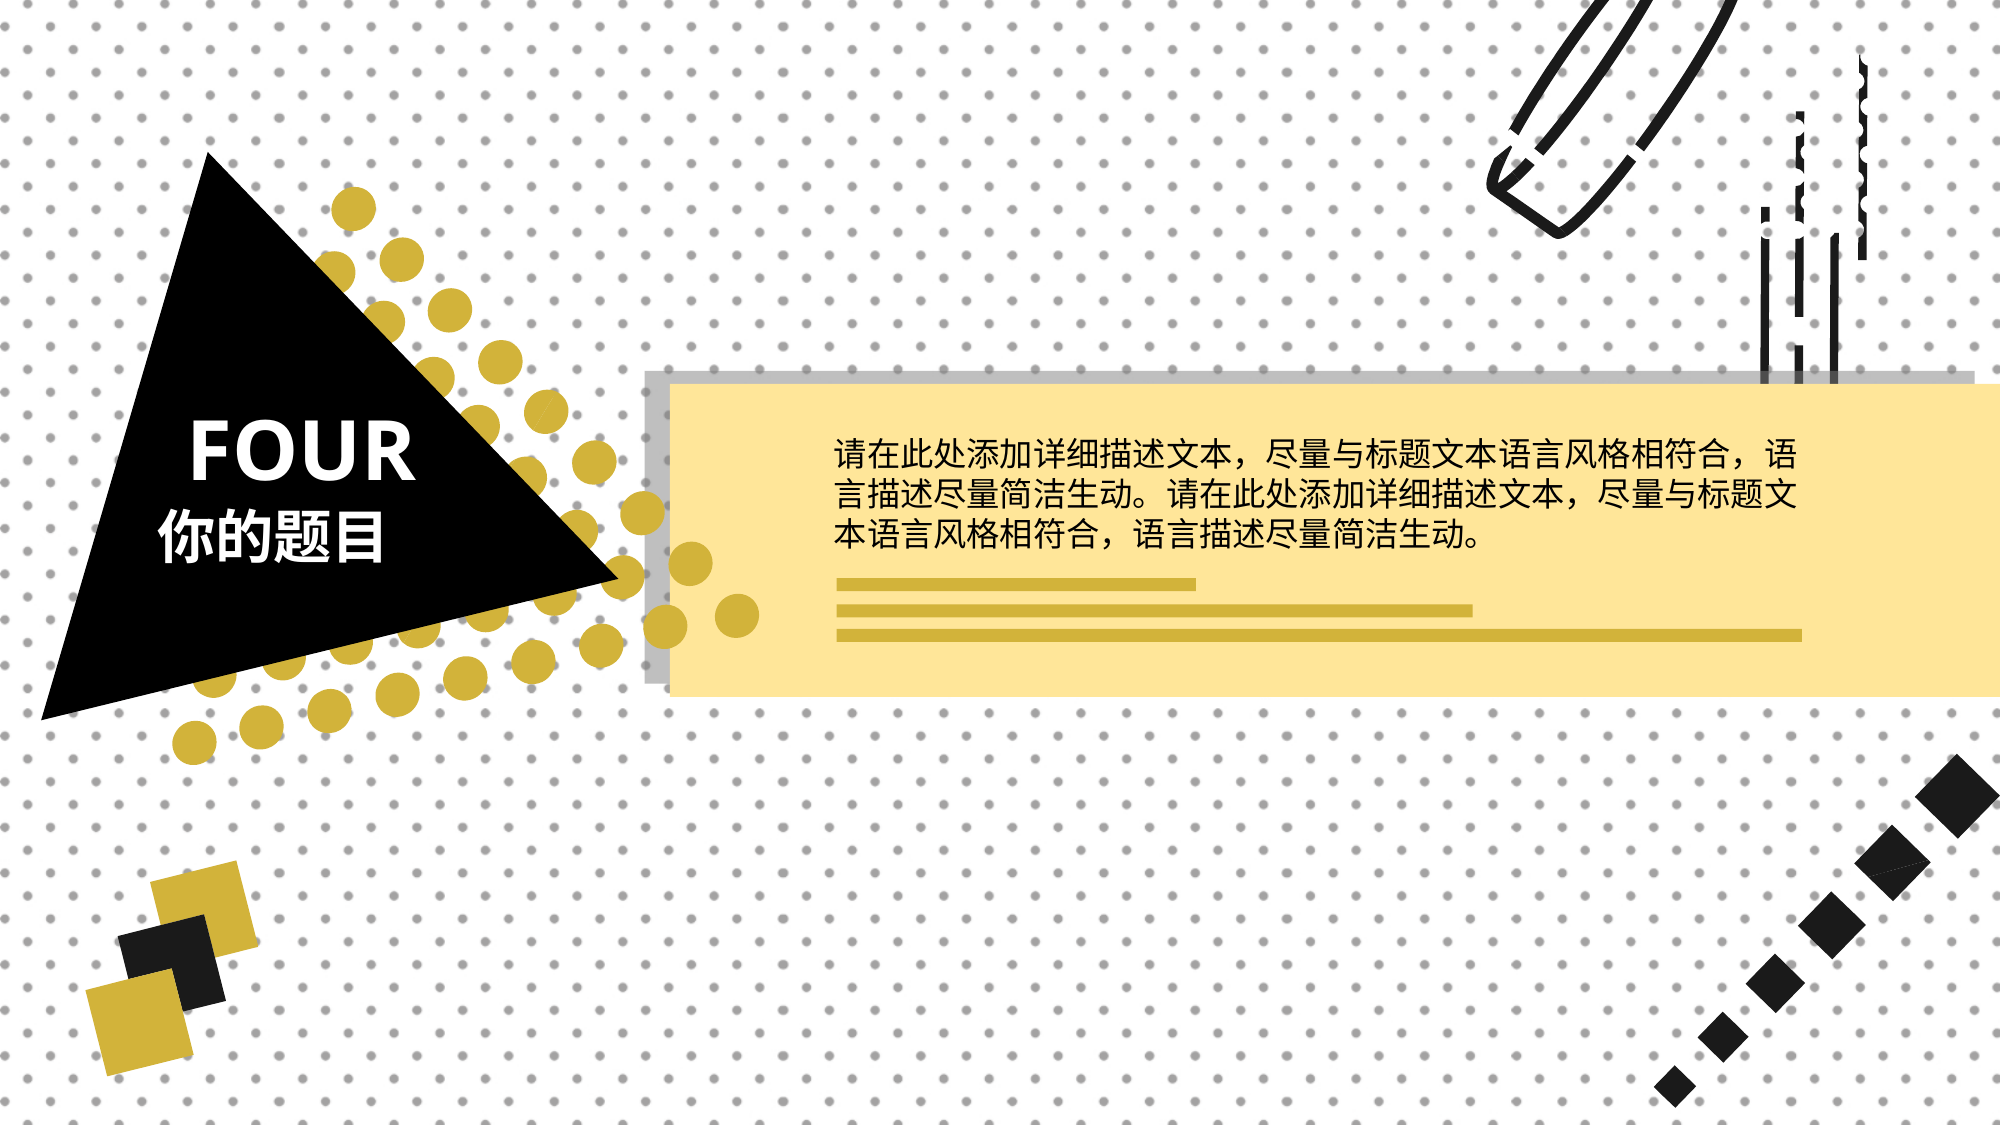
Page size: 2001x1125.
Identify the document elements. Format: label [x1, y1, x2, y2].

picture [836, 578, 1802, 642]
text_box [0, 144, 760, 765]
picture [1486, 0, 1744, 239]
picture [108, 842, 235, 1094]
picture [1653, 753, 2000, 1108]
text_box [760, 370, 2000, 697]
picture [1760, 54, 1868, 370]
